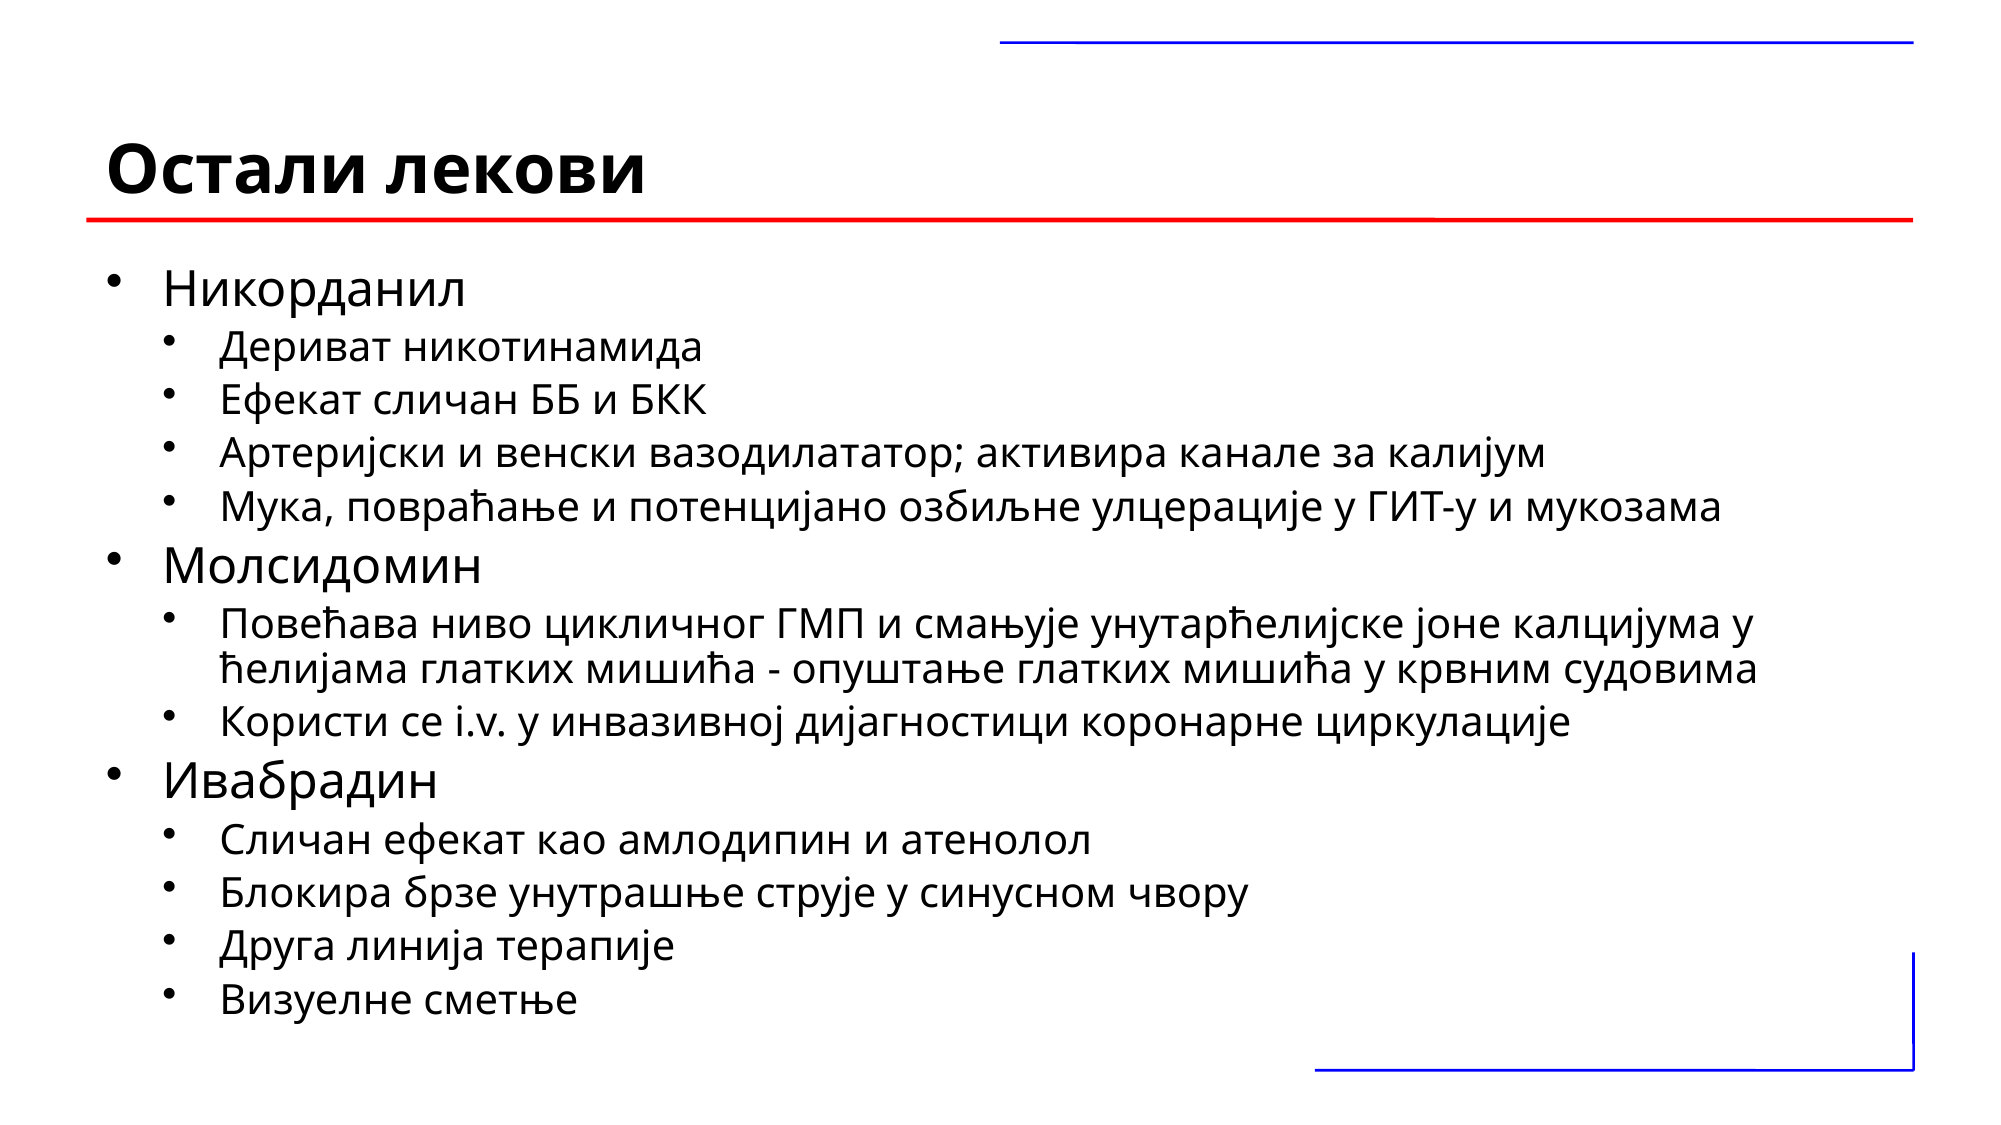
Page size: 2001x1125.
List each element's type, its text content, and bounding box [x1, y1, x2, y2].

list Никорданил Дериват никотинамида Ефекат сличан ББ и БКК Артеријски и венски вазодилататор; активира канале за калијум Мука, повраћање и потенцијано озбиљне улцерације у ГИТ-у и мукозама Молсидомин Повећава ниво цикличног ГМП и смањује унутарћелијске јоне калцијума у ћелијама глатких мишића - опуштањe глатких мишића у крвним судовима Користи се i.v. у инвазивној дијагностици коронарне циркулације Ивабрадин Сличан ефекат као амлодипин и атенолол Блокира брзе унутрашње струје у синусном чвору Друга линија терапије Визуелне сметње [90, 255, 1921, 1083]
title Остали лекови [90, 113, 1627, 219]
